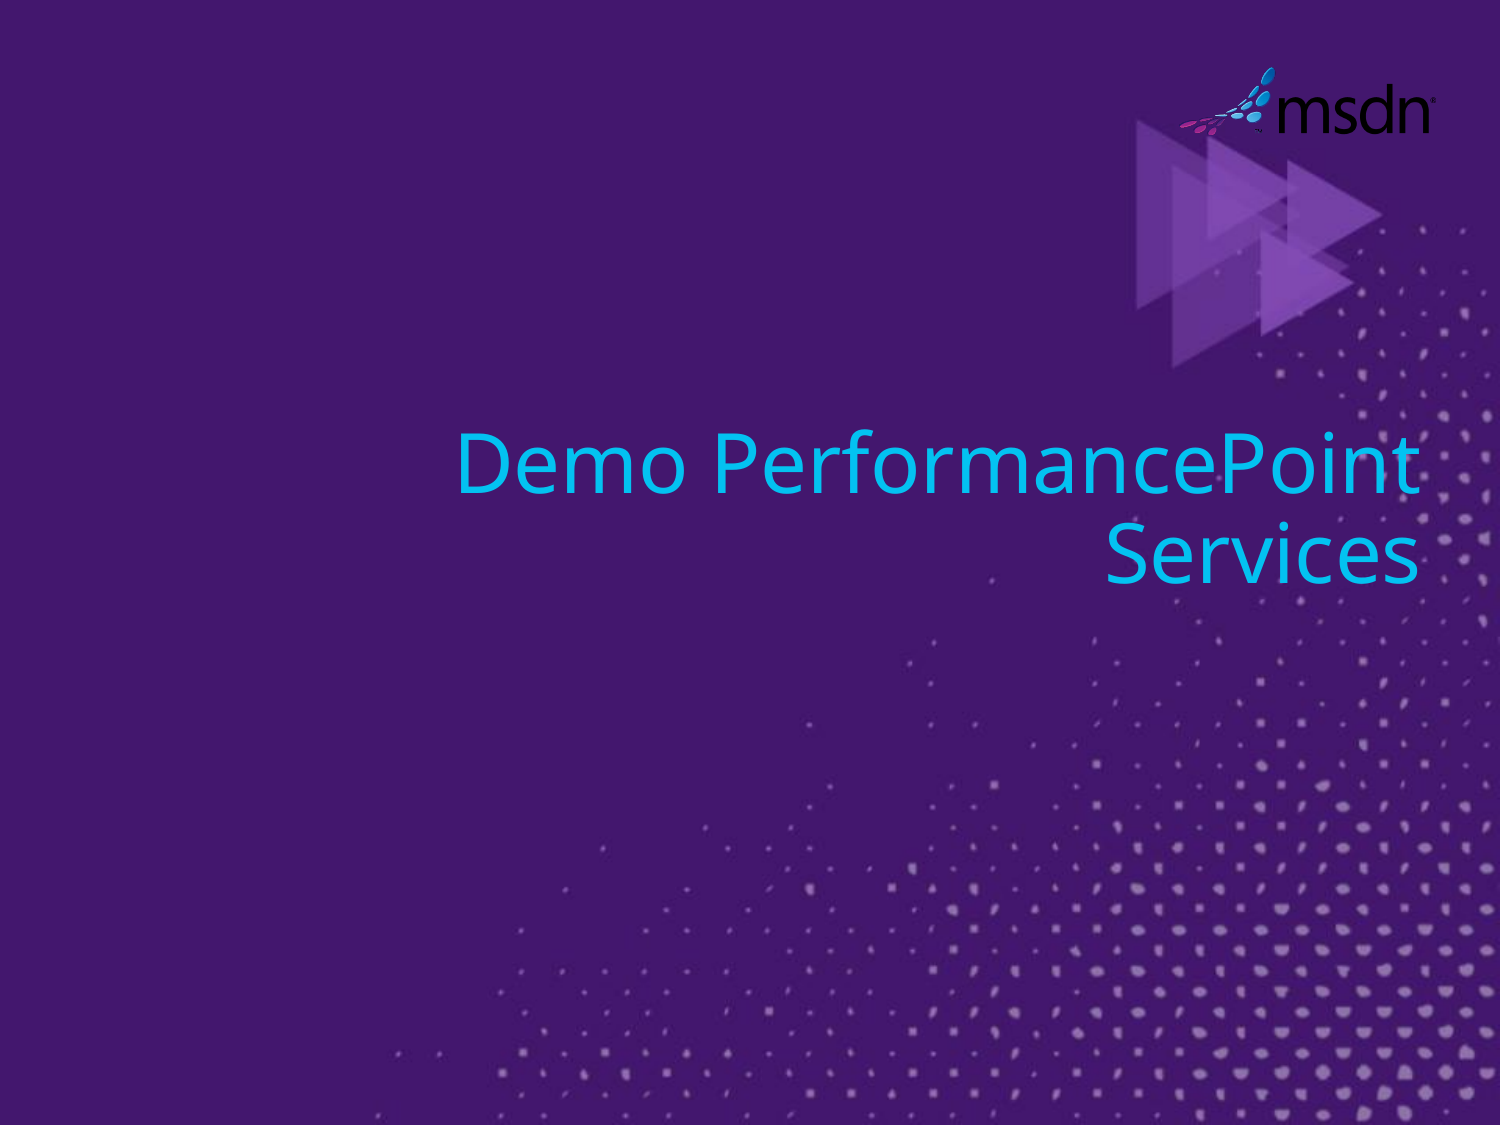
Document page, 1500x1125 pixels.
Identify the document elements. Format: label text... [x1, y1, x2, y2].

picture [0, 0, 1500, 1125]
title Demo PerformancePoint Services [177, 386, 1438, 637]
